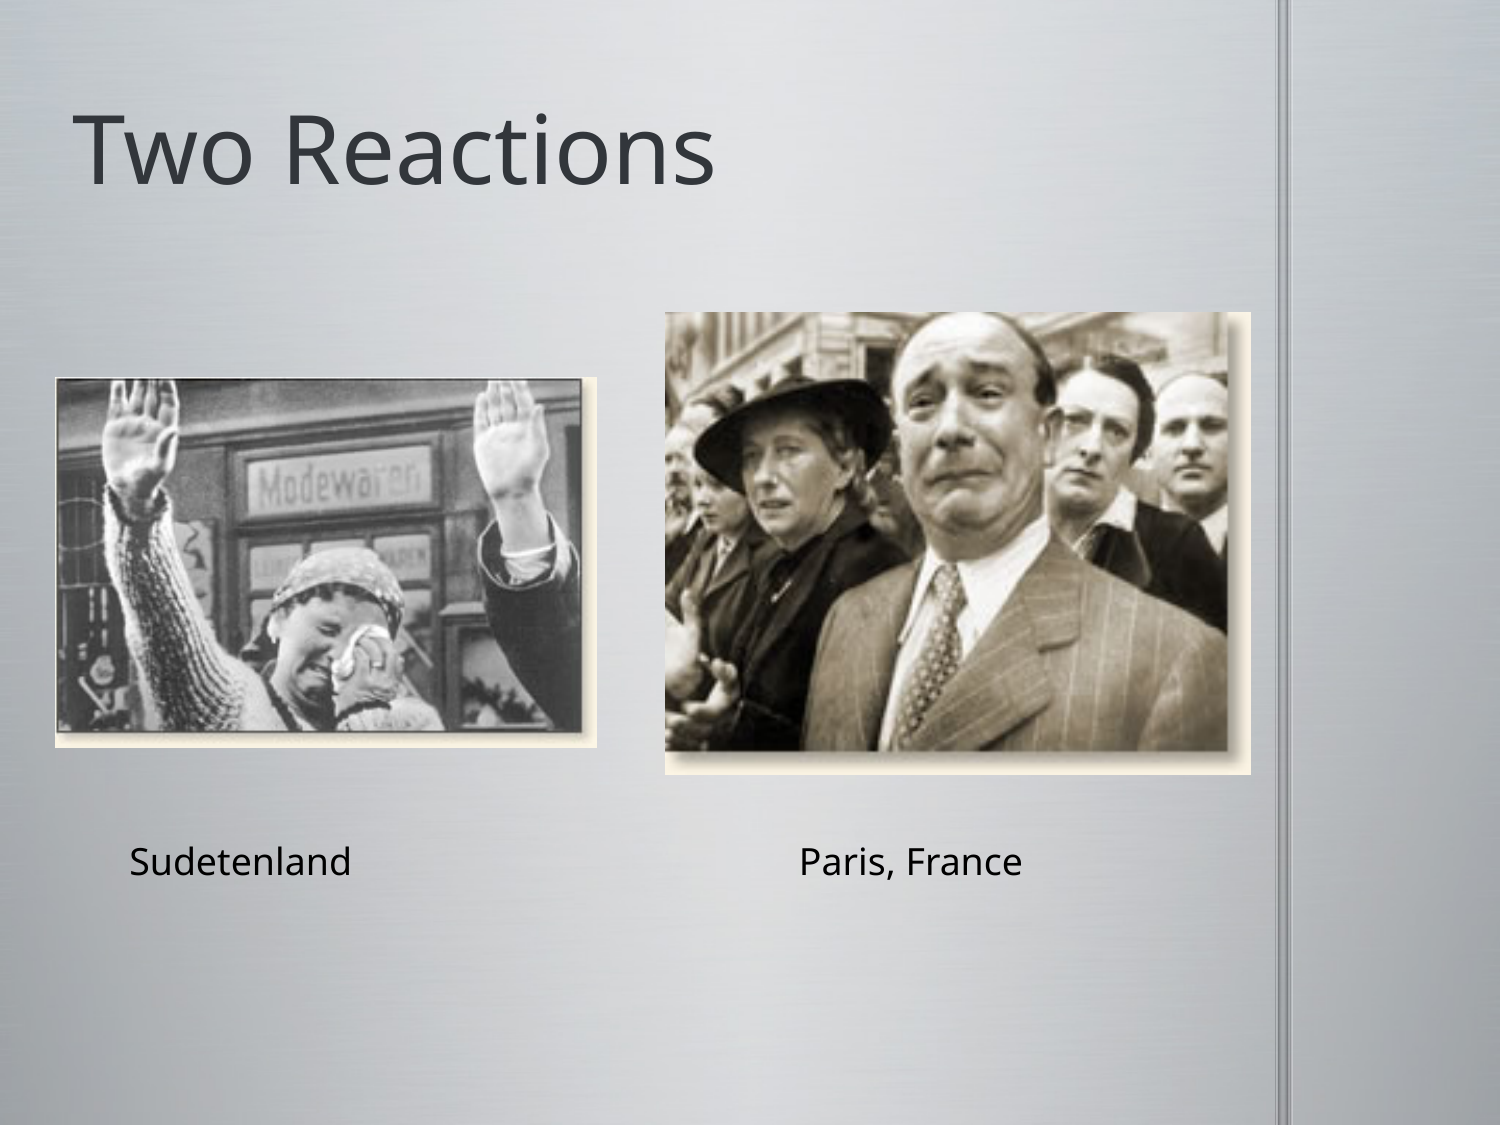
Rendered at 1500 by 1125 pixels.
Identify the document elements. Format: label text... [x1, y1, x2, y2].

title Two Reactions [57, 86, 1220, 207]
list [596, 312, 1320, 775]
text_box Paris, France [784, 830, 1138, 891]
picture [0, 0, 1500, 1125]
text_box Sudetenland [114, 830, 490, 891]
